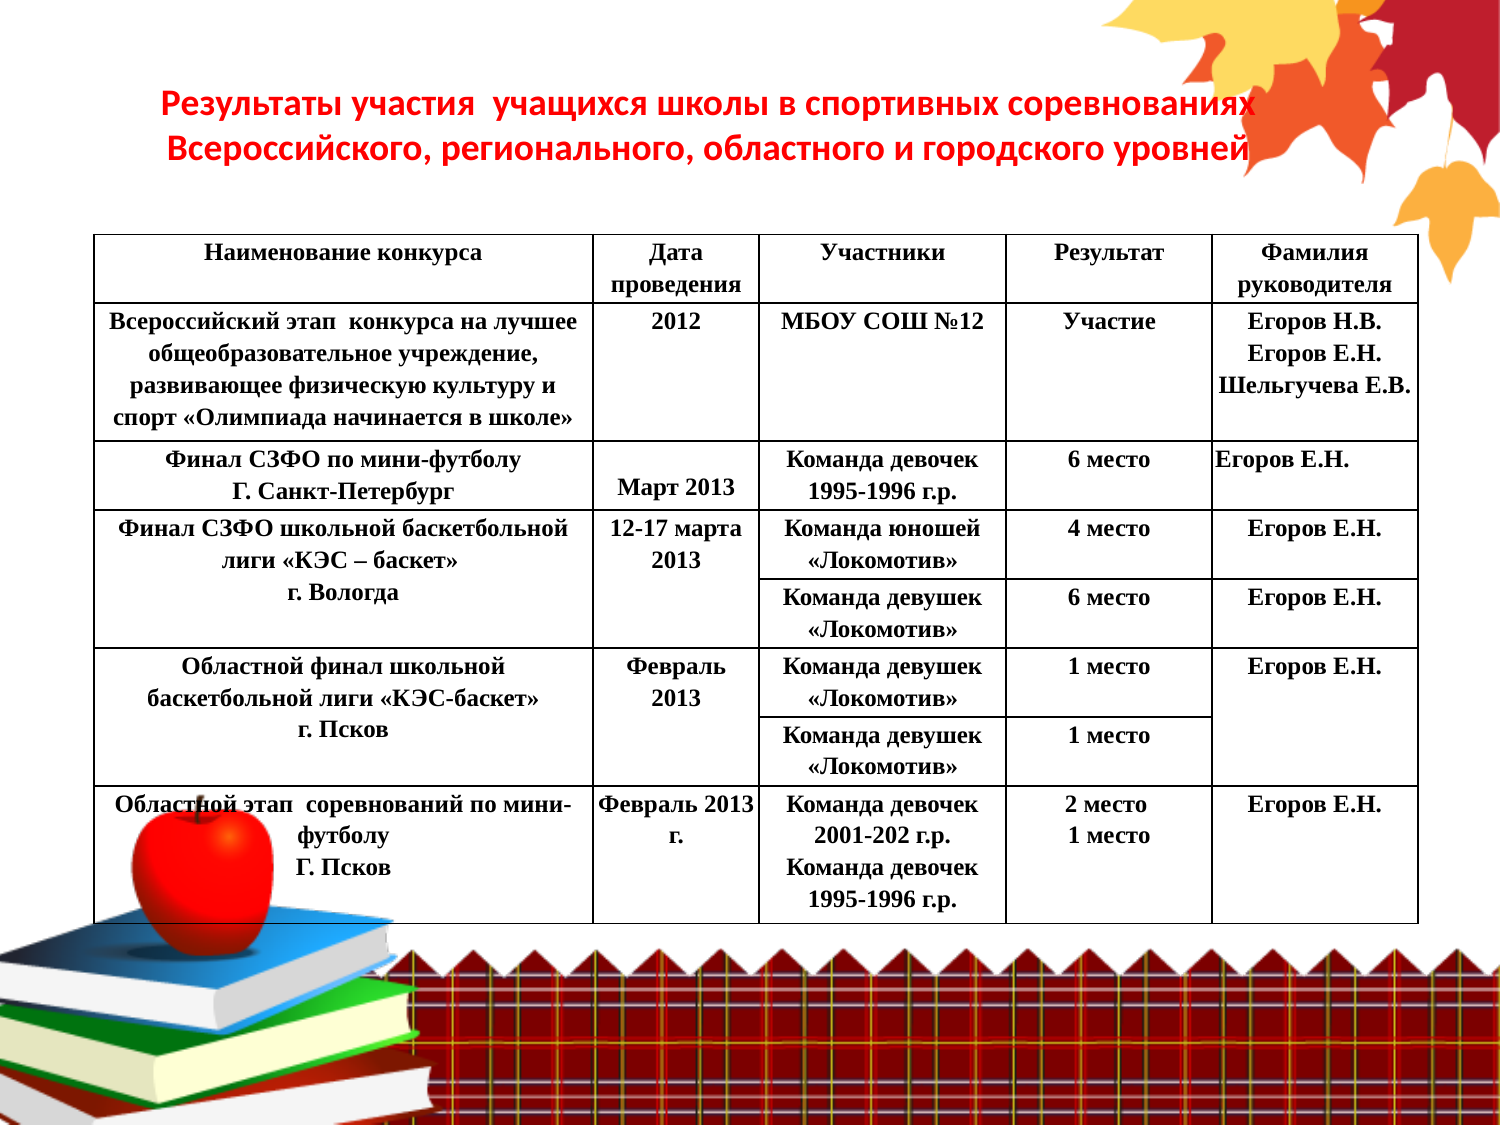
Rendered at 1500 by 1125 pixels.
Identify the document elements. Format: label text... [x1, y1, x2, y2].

table_cell Февраль 2013 [594, 649, 758, 785]
text_box Результаты участия учащихся школы в спортивных соревнованиях Всероссийского, регионального, областного и городского уровней [82, 70, 1336, 175]
table_cell Егоров Н.В. Егоров Е.Н. Шельгучева Е.В. [1213, 304, 1417, 440]
table_cell Команда девочек 2001-202 г.р. Команда девочек 1995-1996 г.р. [760, 787, 1005, 923]
table_cell Финал СЗФО по мини-футболу Г. Санкт-Петербург [95, 442, 592, 509]
table_cell 2 место 1 место [1007, 787, 1211, 923]
table_cell Областной финал школьной баскетбольной лиги «КЭС-баскет» г. Псков [95, 649, 592, 785]
table_cell Команда девочек 1995-1996 г.р. [760, 442, 1005, 509]
picture [0, 0, 1500, 1125]
table_cell Областной этап соревнований по мини-футболу Г. Псков [95, 787, 592, 923]
table_cell 2012 [594, 304, 758, 440]
table_cell Февраль 2013 г. [594, 787, 758, 923]
table_cell 12-17 марта 2013 [594, 511, 758, 647]
table_header Участники [760, 235, 1005, 302]
table_header Наименование конкурса [95, 235, 592, 302]
table_cell Егоров Е.Н. [1213, 580, 1417, 647]
table_cell Команда девушек «Локомотив» [760, 718, 1005, 785]
table_cell Финал СЗФО школьной баскетбольной лиги «КЭС – баскет» г. Вологда [95, 511, 592, 647]
table_cell 1 место [1007, 718, 1211, 785]
table_cell Егоров Е.Н. [1213, 511, 1417, 578]
table_cell Команда девушек «Локомотив» [760, 580, 1005, 647]
table_cell Команда девушек «Локомотив» [760, 649, 1005, 716]
table_cell 4 место [1007, 511, 1211, 578]
table_header Дата проведения [594, 235, 758, 302]
table_cell 6 место [1007, 442, 1211, 509]
table_cell Всероссийский этап конкурса на лучшее общеобразовательное учреждение, развивающее физическую культуру и спорт «Олимпиада начинается в школе» [95, 304, 592, 440]
table_cell Егоров Е.Н. [1213, 649, 1417, 785]
table_cell Март 2013 [594, 442, 758, 509]
table_cell Егоров Е.Н. [1213, 787, 1417, 923]
table_cell 6 место [1007, 580, 1211, 647]
table_header Фамилия руководителя [1213, 235, 1417, 302]
table_cell Егоров Е.Н. [1213, 442, 1417, 509]
table_cell 1 место [1007, 649, 1211, 716]
table_cell МБОУ СОШ №12 [760, 304, 1005, 440]
table_cell Участие [1007, 304, 1211, 440]
table_header Результат [1007, 235, 1211, 302]
table_cell Команда юношей «Локомотив» [760, 511, 1005, 578]
